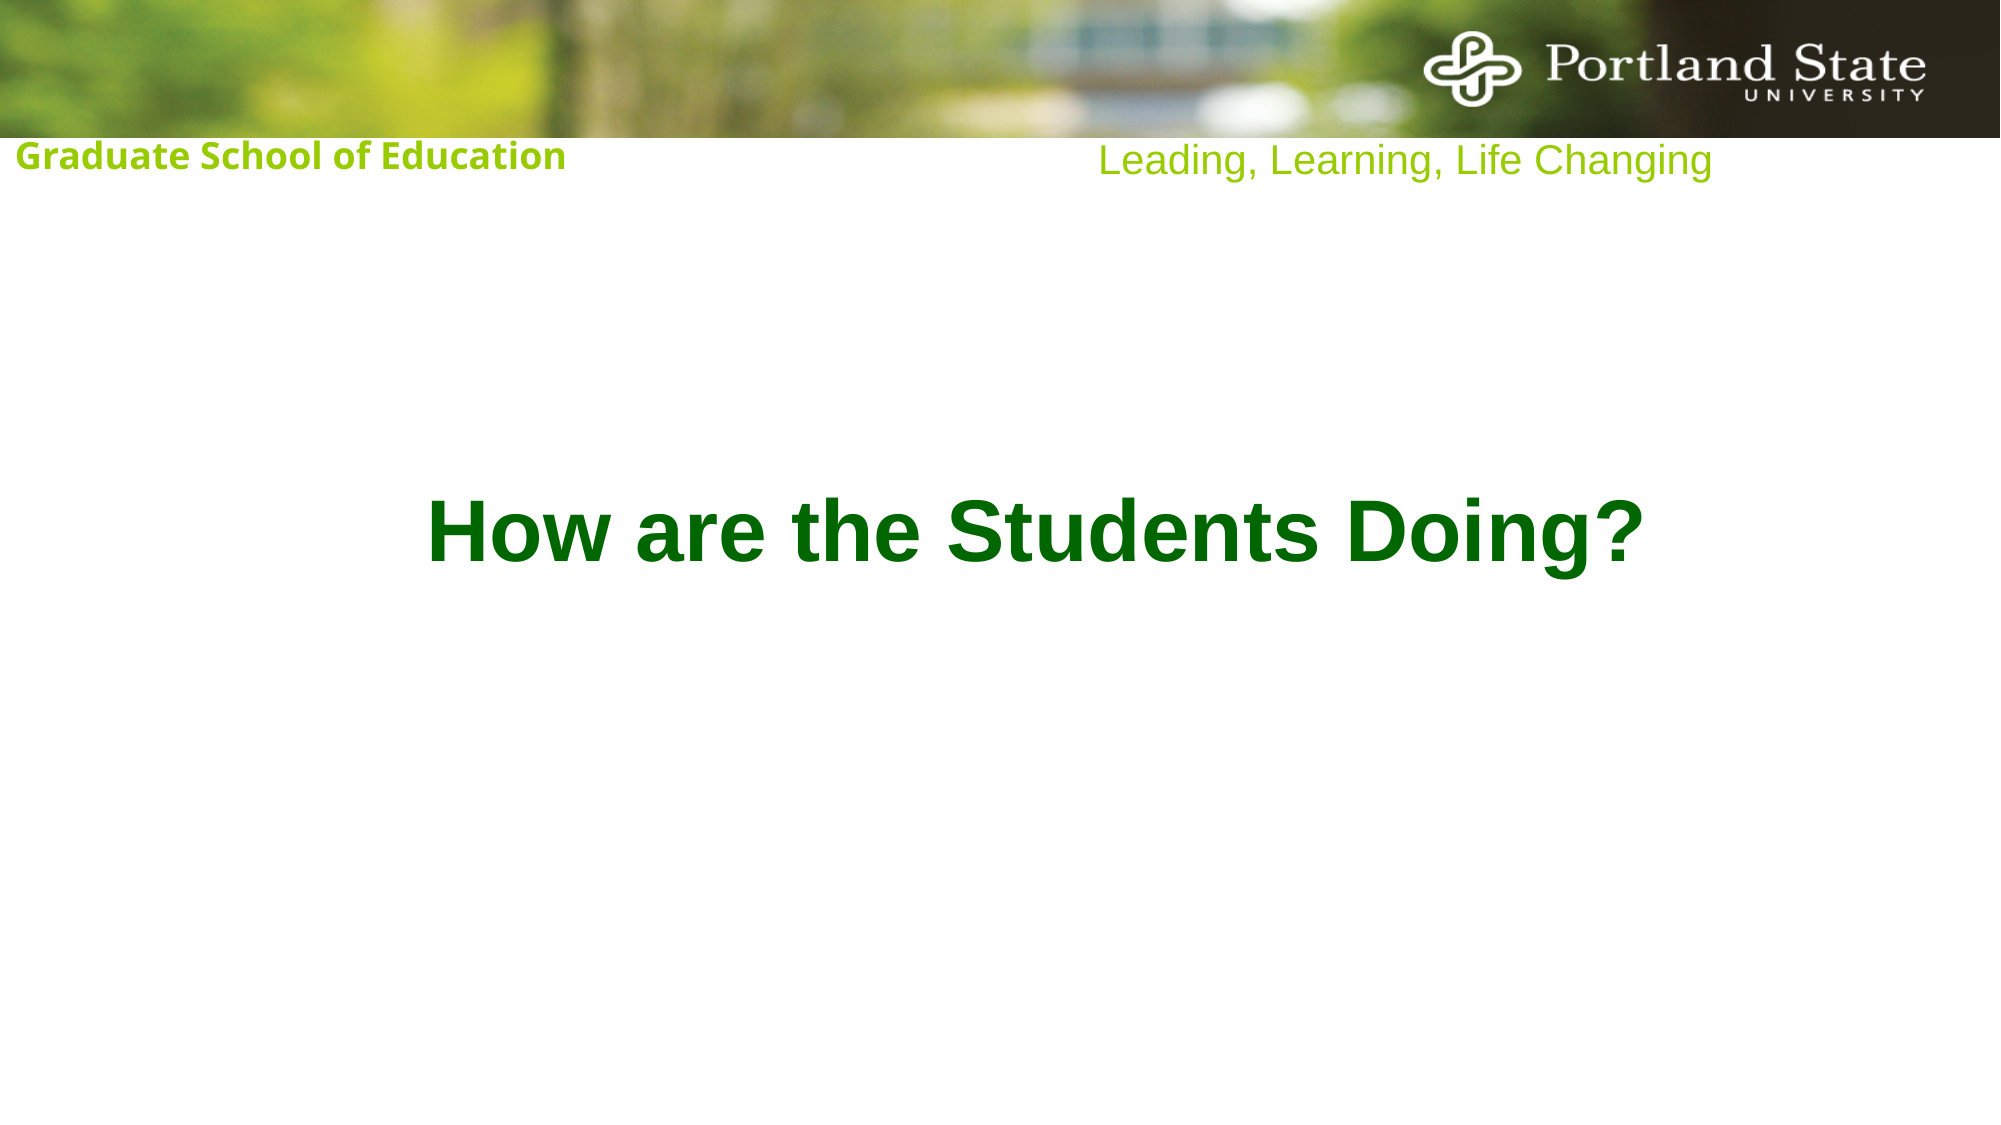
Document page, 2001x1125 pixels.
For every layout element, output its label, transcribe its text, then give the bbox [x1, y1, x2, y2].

title How are the Students Doing? [324, 477, 1751, 588]
picture [0, 0, 2000, 138]
